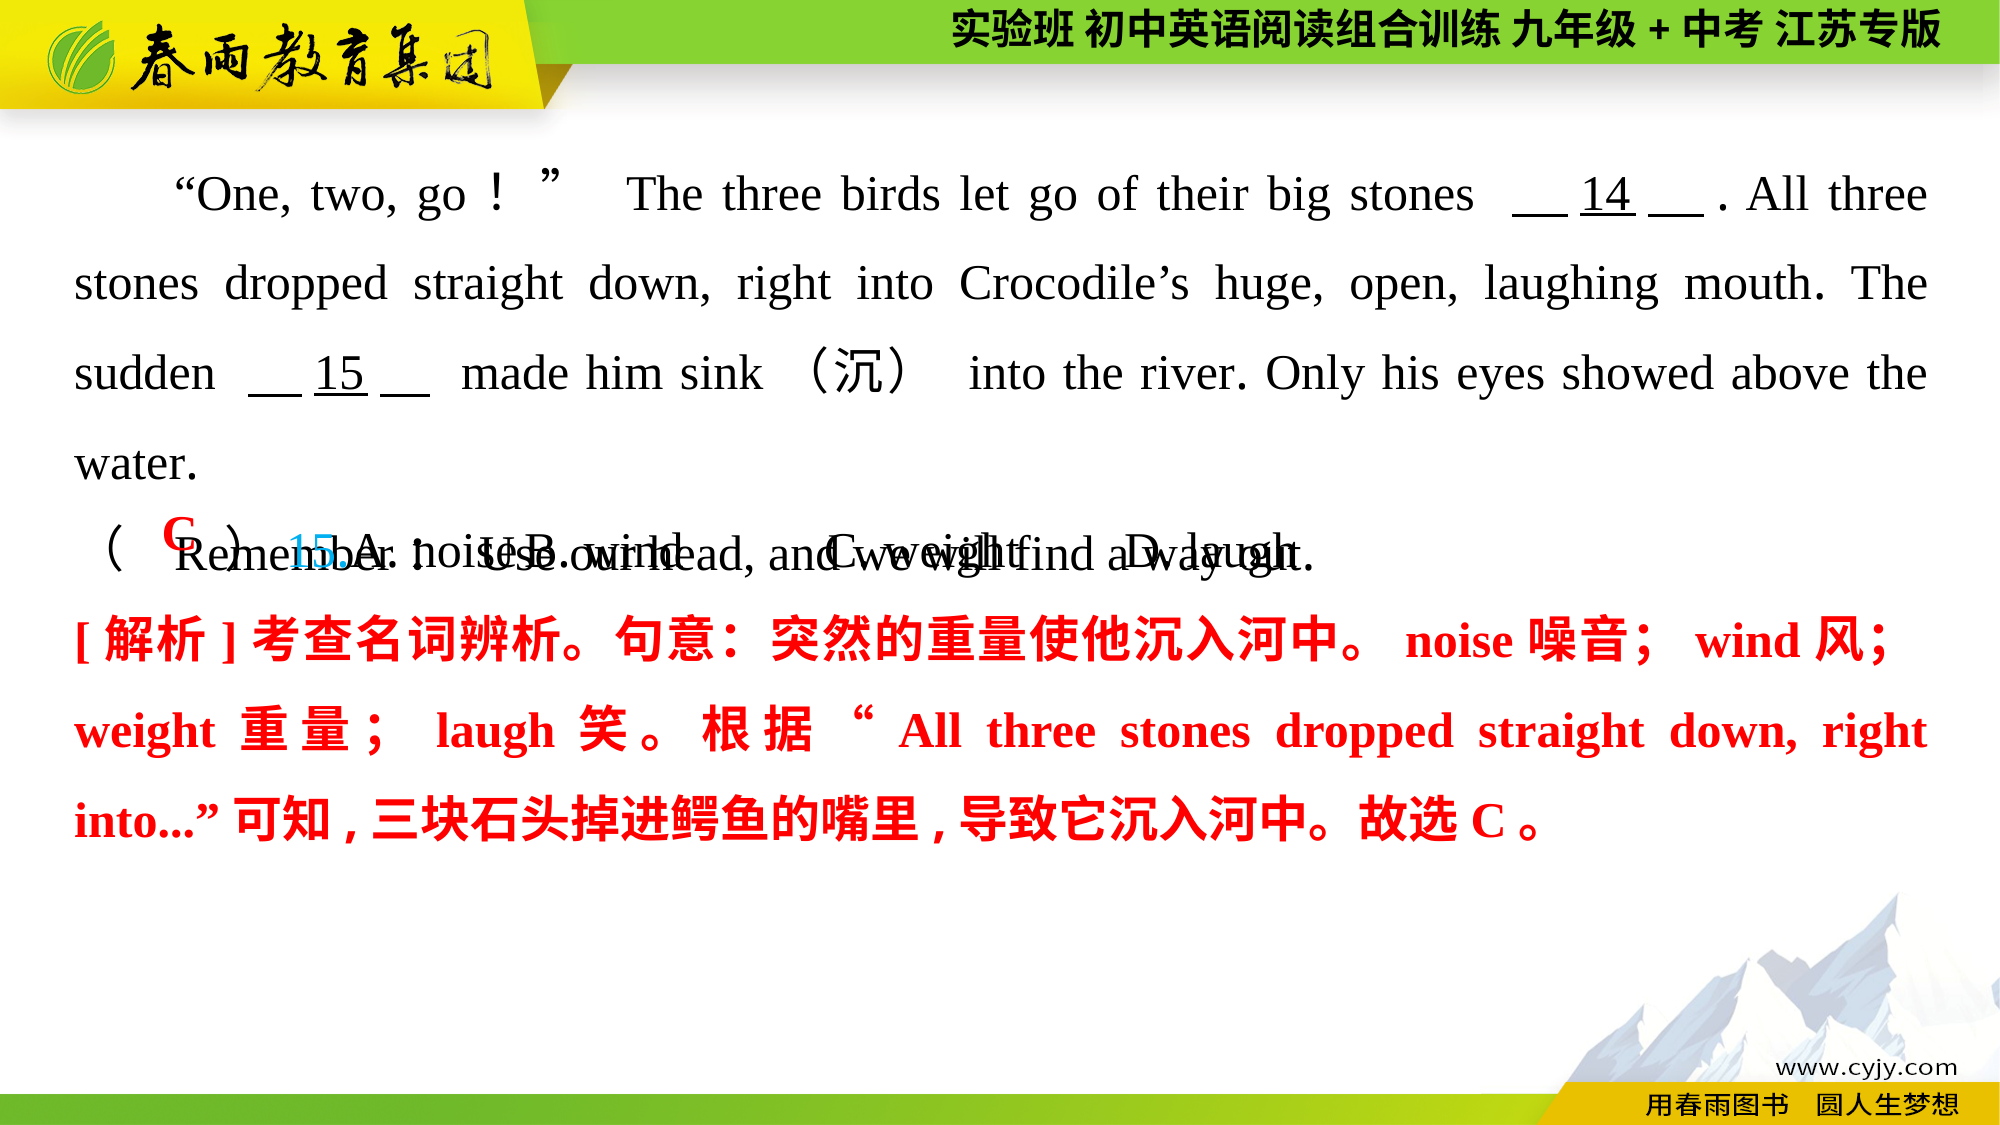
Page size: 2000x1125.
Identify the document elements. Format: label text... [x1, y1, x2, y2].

picture [0, 0, 2000, 1125]
text_box [解析]考查名词辨析。句意：突然的重量使他沉入河中。noise噪音；wind风；weight重量；laugh笑。根据“All three stones dropped straight down, right into...”可知,三块石头掉进鳄鱼的嘴里,导致它沉入河中。故选C。 [59, 569, 1944, 855]
text_box C [146, 493, 213, 568]
text_box （ ）15.A. noise B. wind C. weight D. laugh [59, 479, 1944, 569]
list “One, two, go！” The three birds let go of their big stones 14 . All three stones dropped straight down, right into Crocodile’s huge, open, laughing mouth. The sudden 15 made him sink（沉） into the river. Only his eyes showed above the water. Remember： Use our head, and we will find a way out. [59, 122, 1944, 479]
